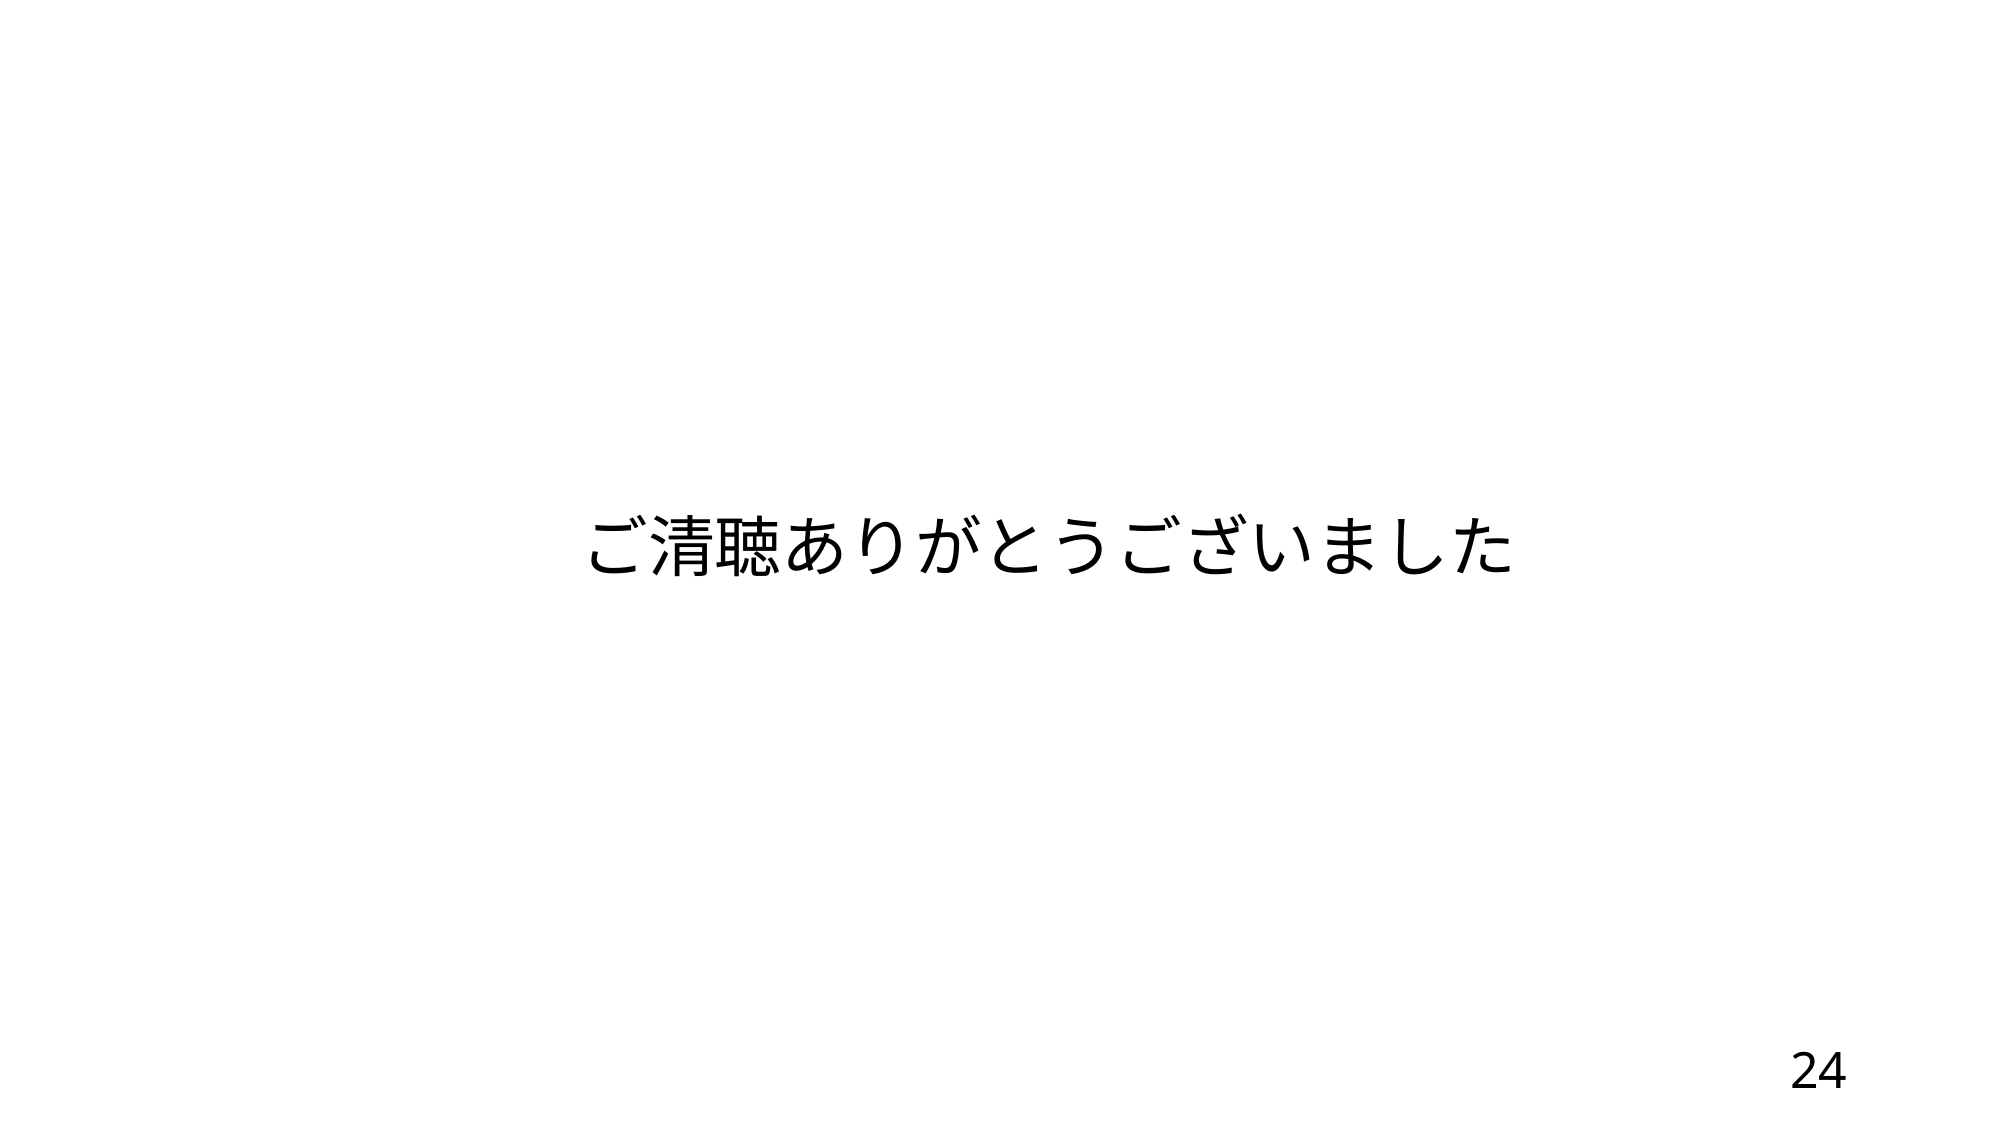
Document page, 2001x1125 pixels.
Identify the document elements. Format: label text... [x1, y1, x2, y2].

slide_number 24 [1412, 1042, 1863, 1103]
text_box ご清聴ありがとうございました [566, 497, 2000, 593]
